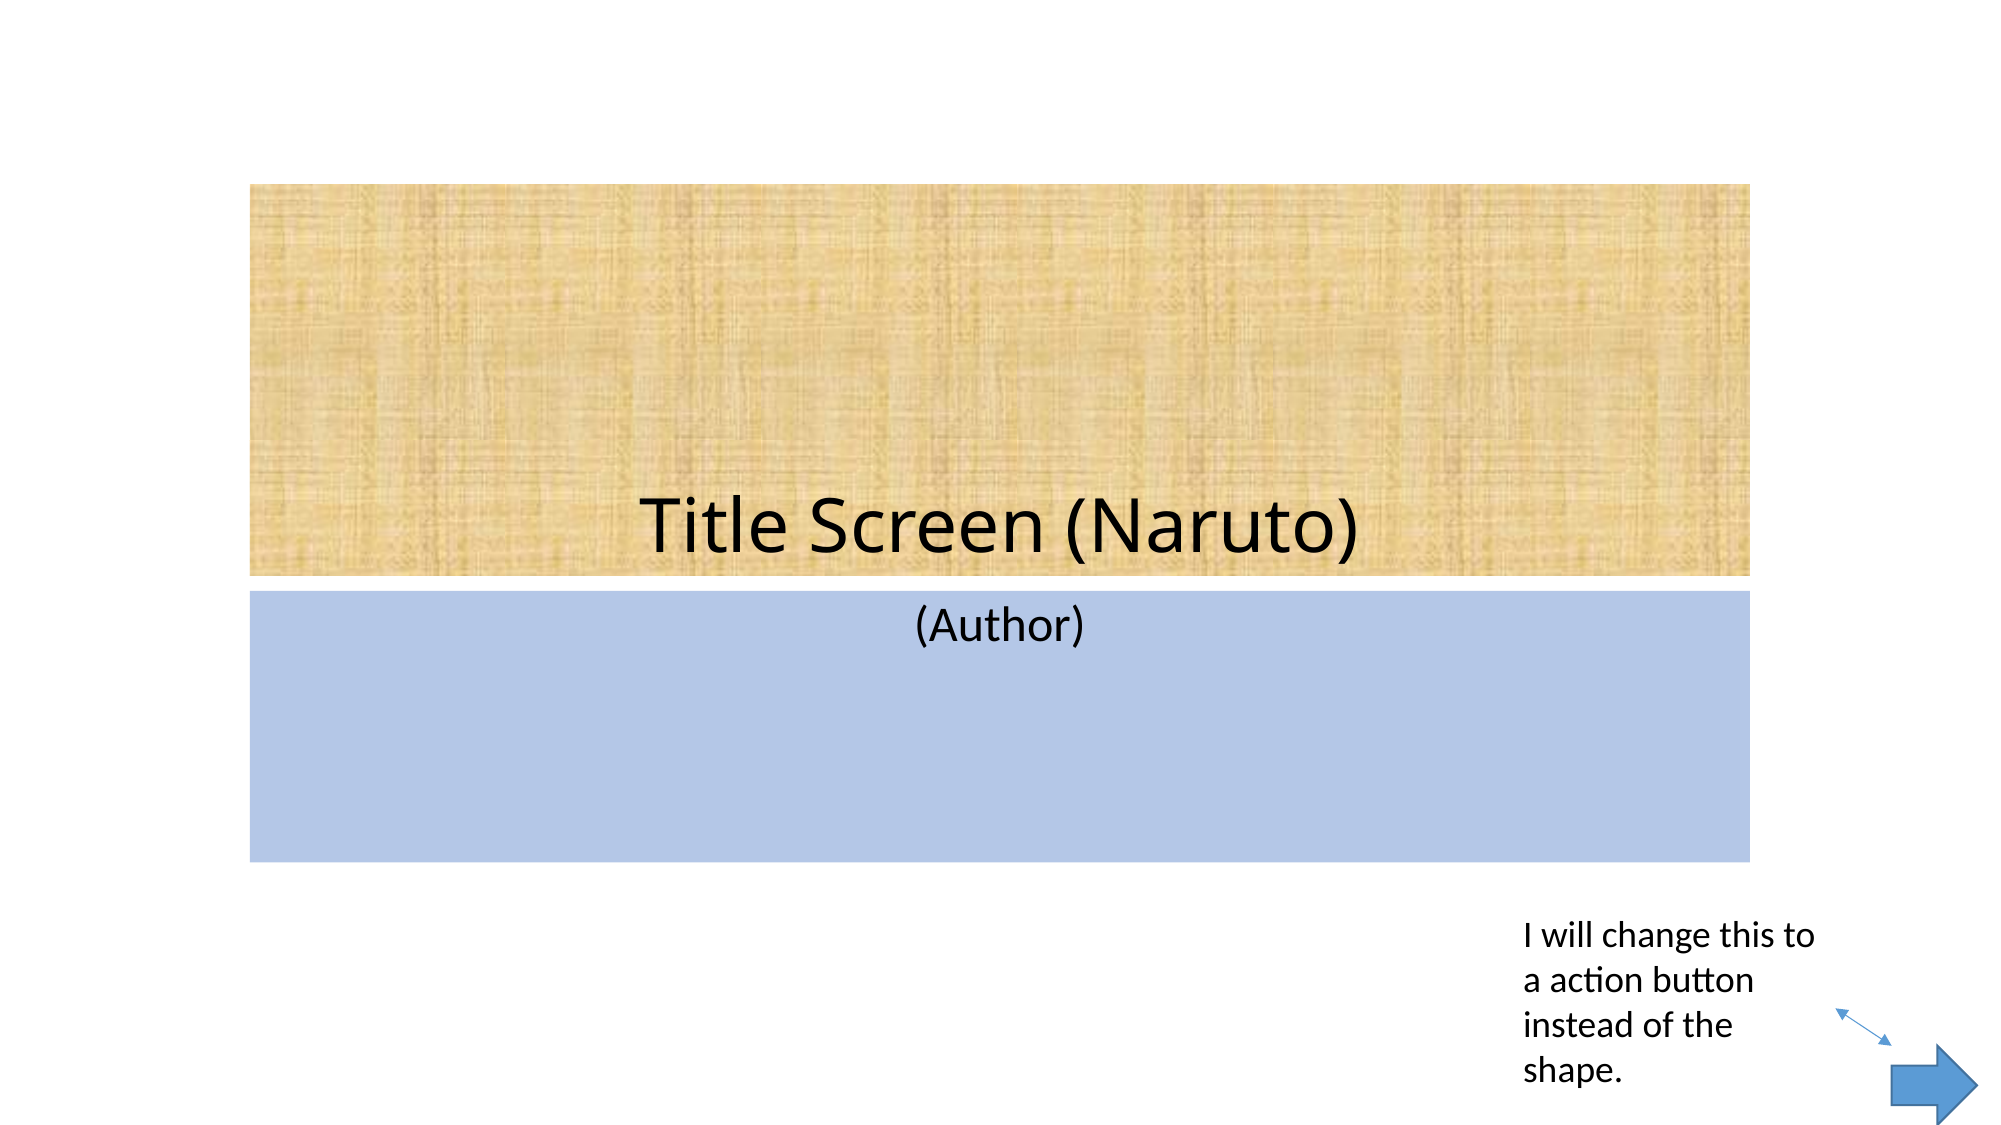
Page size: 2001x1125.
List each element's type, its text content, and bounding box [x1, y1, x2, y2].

subtitle (Author) [249, 590, 1750, 863]
title Title Screen (Naruto) [249, 184, 1750, 576]
text_box I will change this to a action button instead of the shape. [1508, 902, 1836, 1097]
text_box [1890, 1043, 1979, 1125]
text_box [1835, 1008, 1892, 1046]
